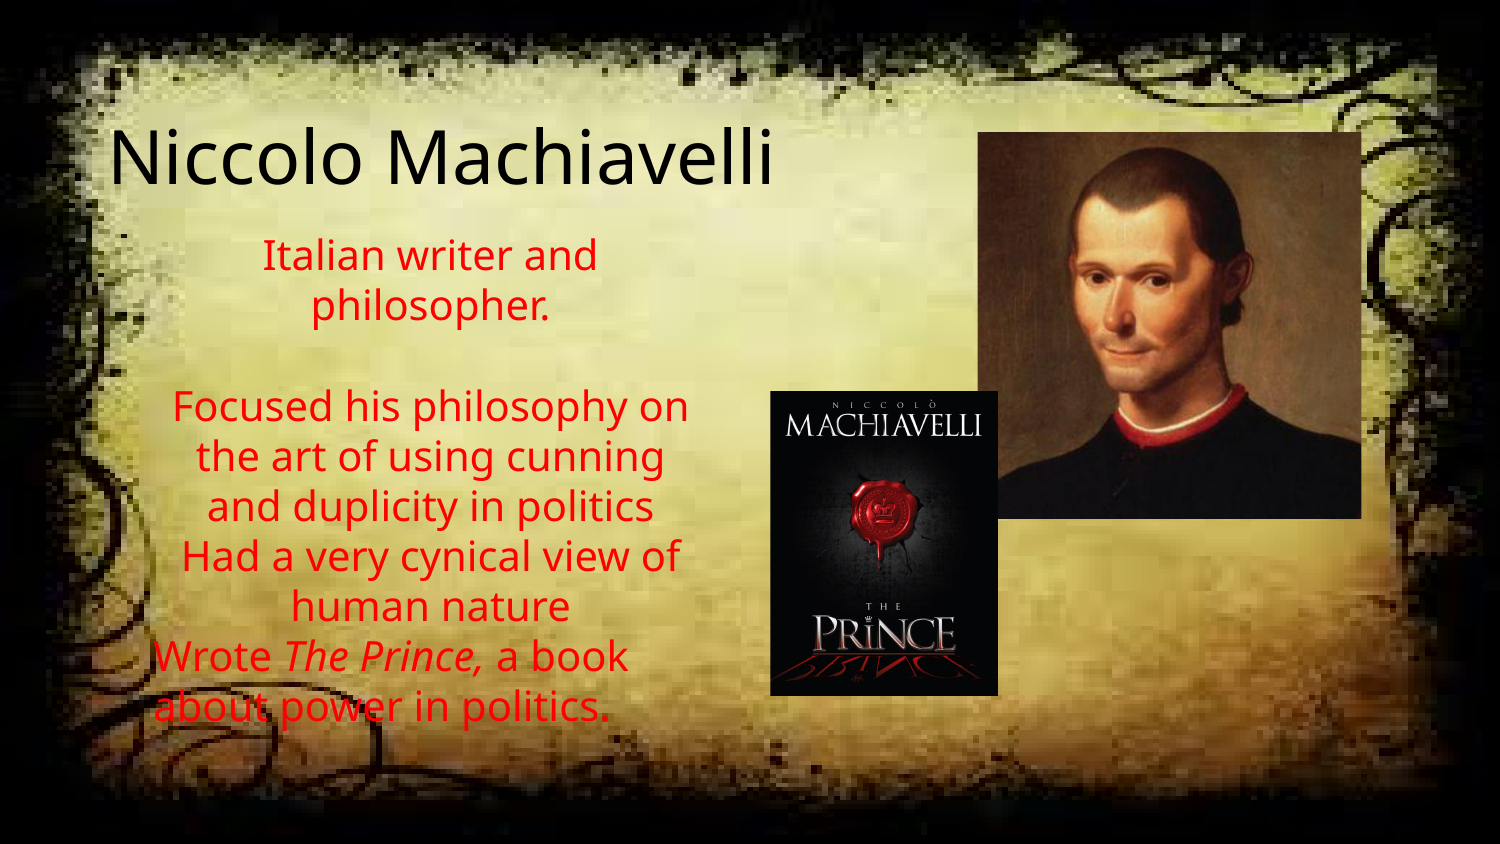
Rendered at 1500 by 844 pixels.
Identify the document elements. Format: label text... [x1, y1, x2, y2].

title Niccolo Machiavelli [0, 84, 978, 215]
picture [0, 0, 1500, 844]
subtitle Italian writer and philosopher. Focused his philosophy on the art of using cunning and duplicity in politics Had a very cynical view of human nature Wrote The Prince, a book about power in politics. [138, 214, 724, 715]
